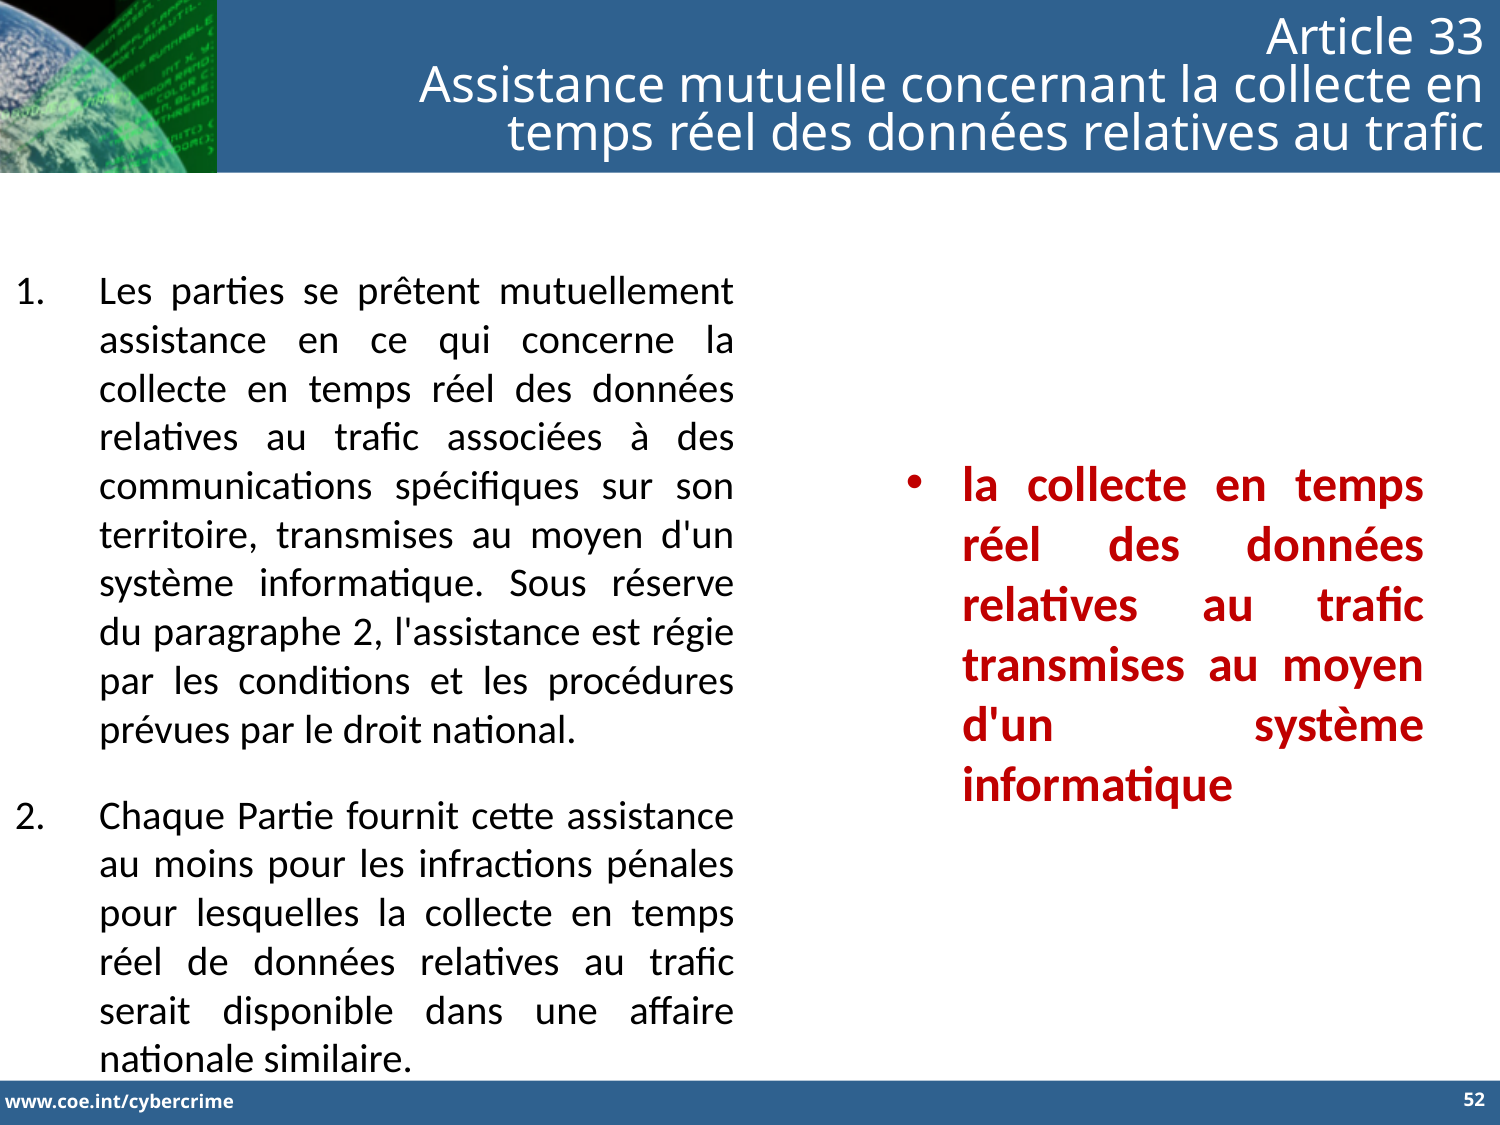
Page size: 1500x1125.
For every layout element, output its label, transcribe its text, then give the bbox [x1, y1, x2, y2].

text_box Les parties se prêtent mutuellement assistance en ce qui concerne la collecte en temps réel des données relatives au trafic associées à des communications spécifiques sur son territoire, transmises au moyen d'un système informatique. Sous réserve du paragraphe 2, l'assistance est régie par les conditions et les procédures prévues par le droit national. Chaque Partie fournit cette assistance au moins pour les infractions pénales pour lesquelles la collecte en temps réel de données relatives au trafic serait disponible dans une affaire nationale similaire. [0, 256, 750, 1089]
picture [0, 1, 217, 173]
text_box la collecte en temps réel des données relatives au trafic transmises au moyen d'un système informatique [891, 443, 1440, 819]
slide_number 52 [1149, 1079, 1500, 1125]
text_box Article 33 Assistance mutuelle concernant la collecte en temps réel des données relatives au trafic [311, 12, 1500, 165]
